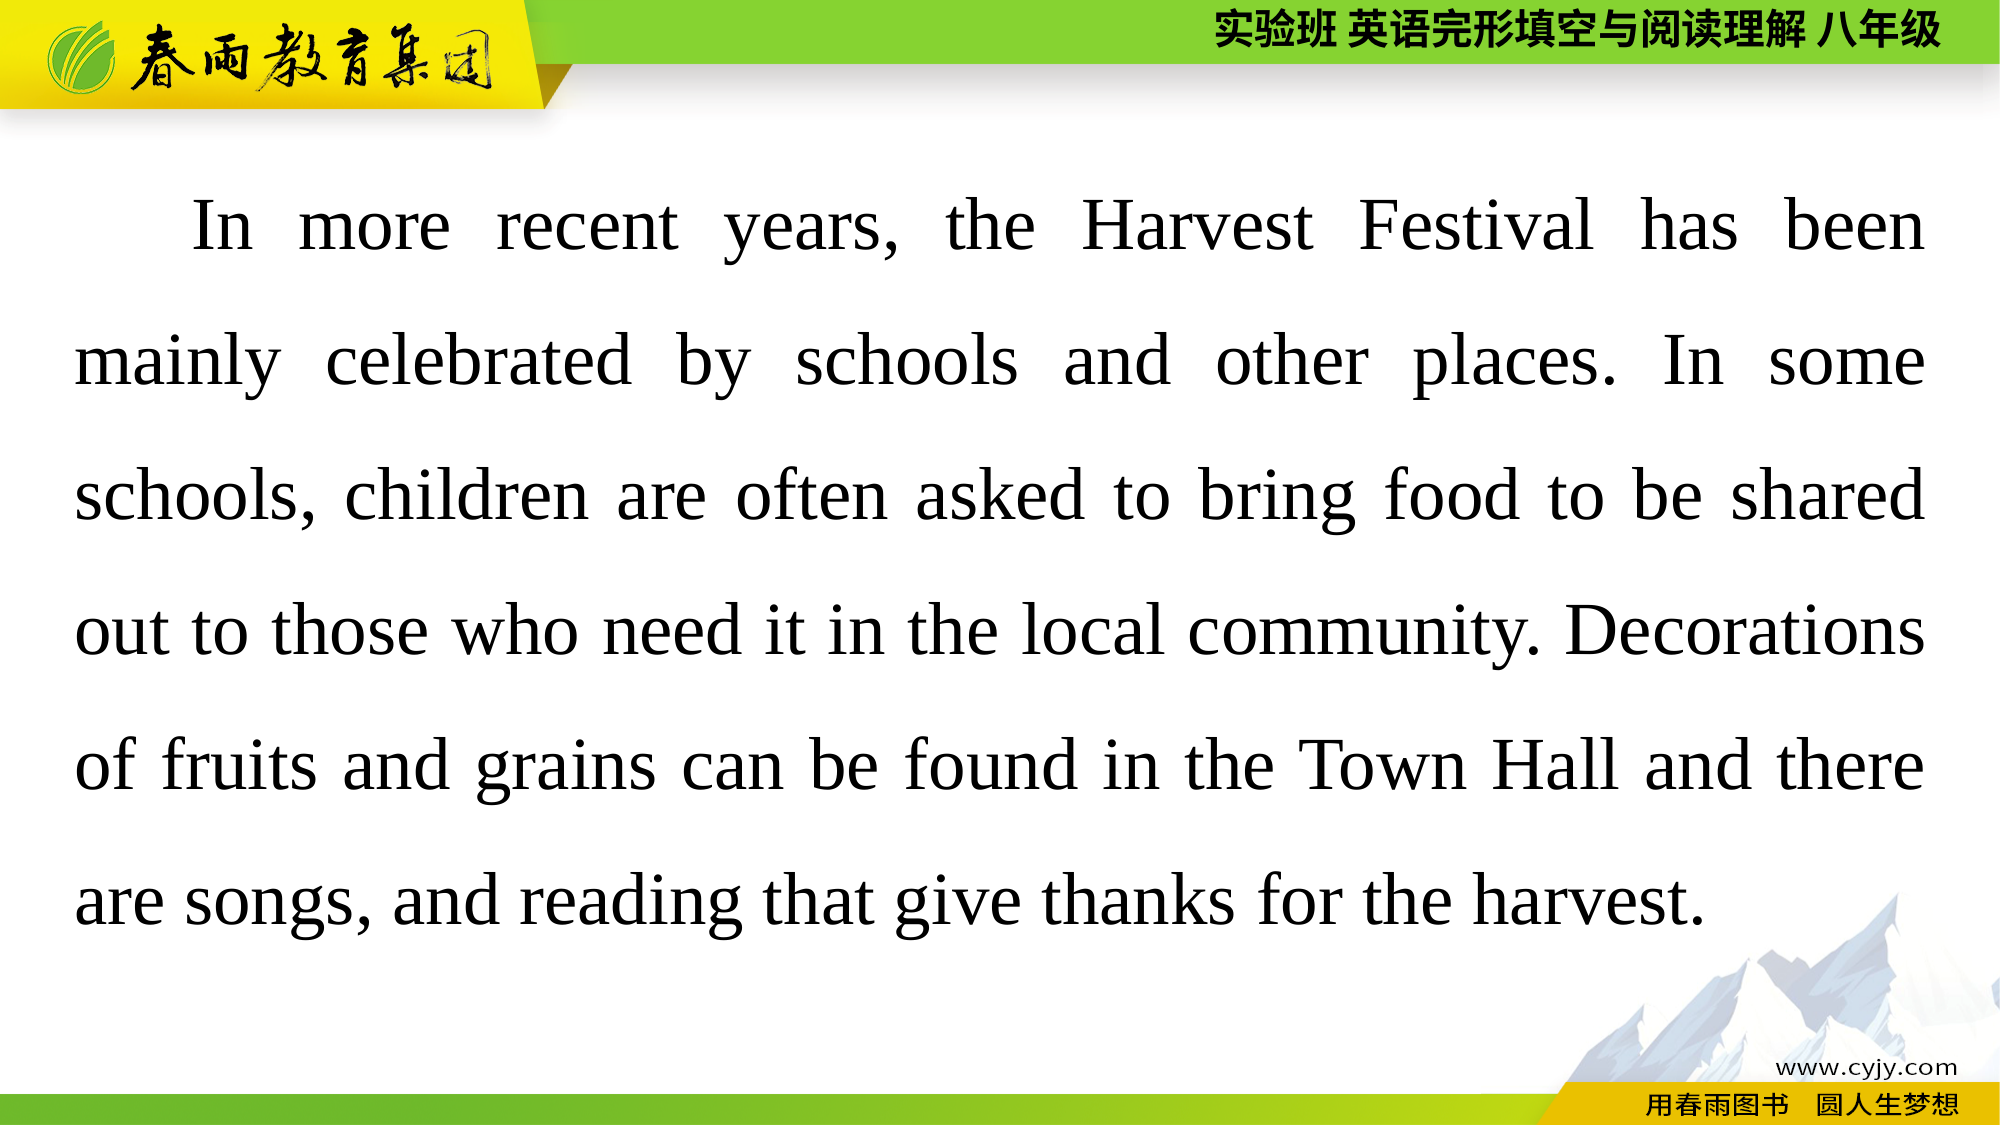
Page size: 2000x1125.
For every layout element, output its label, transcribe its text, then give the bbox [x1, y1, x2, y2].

list In more recent years, the Harvest Festival has been mainly celebrated by schools and other places. In some schools, children are often asked to bring food to be shared out to those who need it in the local community. Decorations of fruits and grains can be found in the Town Hall and there are songs, and reading that give thanks for the harvest. [59, 122, 1944, 940]
picture [0, 0, 2000, 1125]
